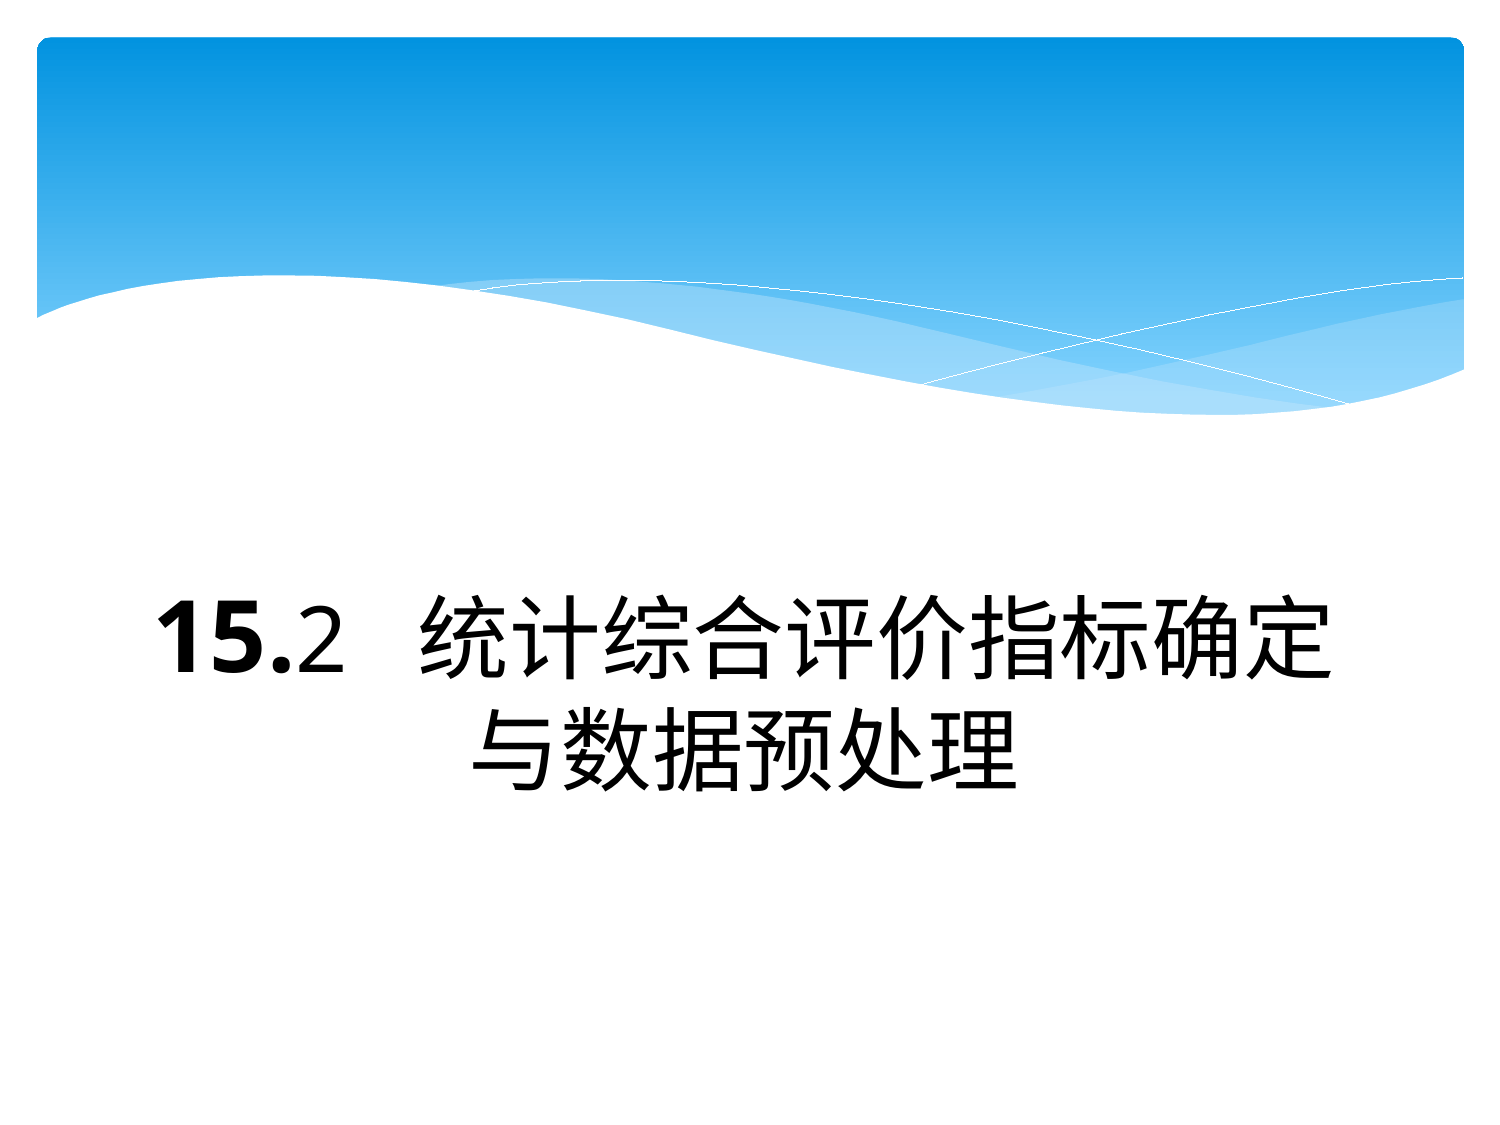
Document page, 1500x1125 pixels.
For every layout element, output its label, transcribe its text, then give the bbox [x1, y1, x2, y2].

list 15.2 统计综合评价指标确定与数据预处理 [100, 349, 1388, 916]
